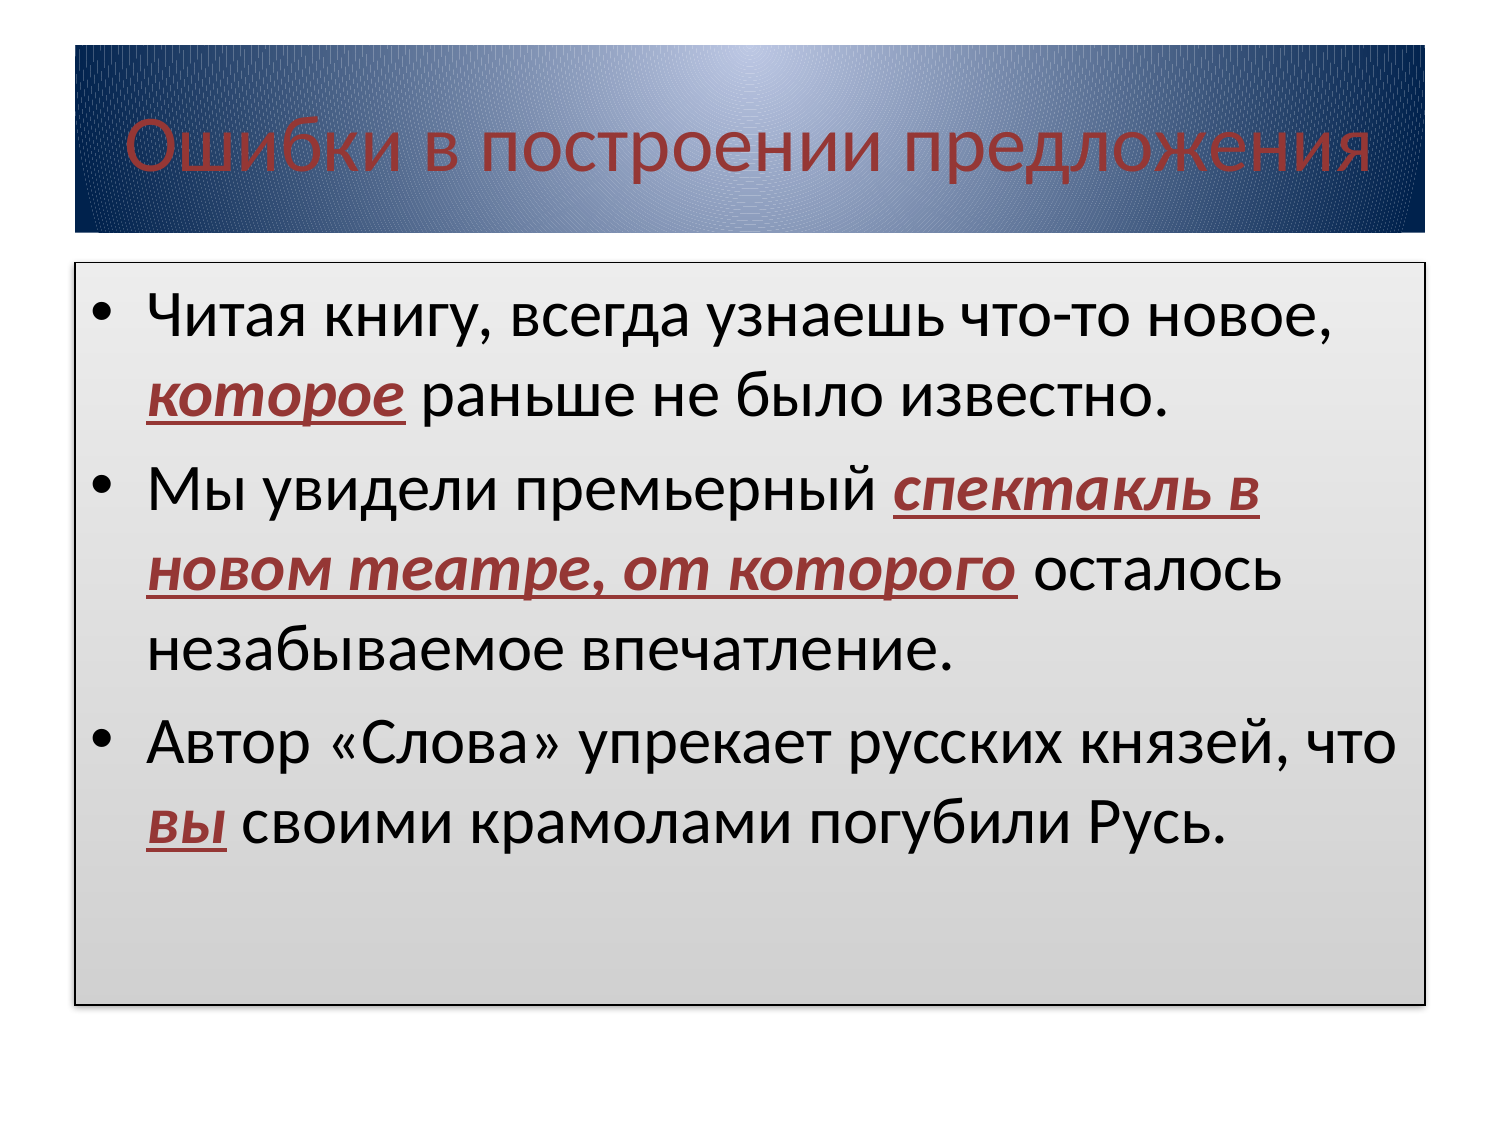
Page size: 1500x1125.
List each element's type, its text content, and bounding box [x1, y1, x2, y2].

title Ошибки в построении предложения [74, 44, 1426, 233]
list Читая книгу, всегда узнаешь что-то новое, которое раньше не было известно. Мы увидели премьерный спектакль в новом театре, от которого осталось незабываемое впечатление. Автор «Слова» упрекает русских князей, что вы своими крамолами погубили Русь. [74, 262, 1426, 1006]
